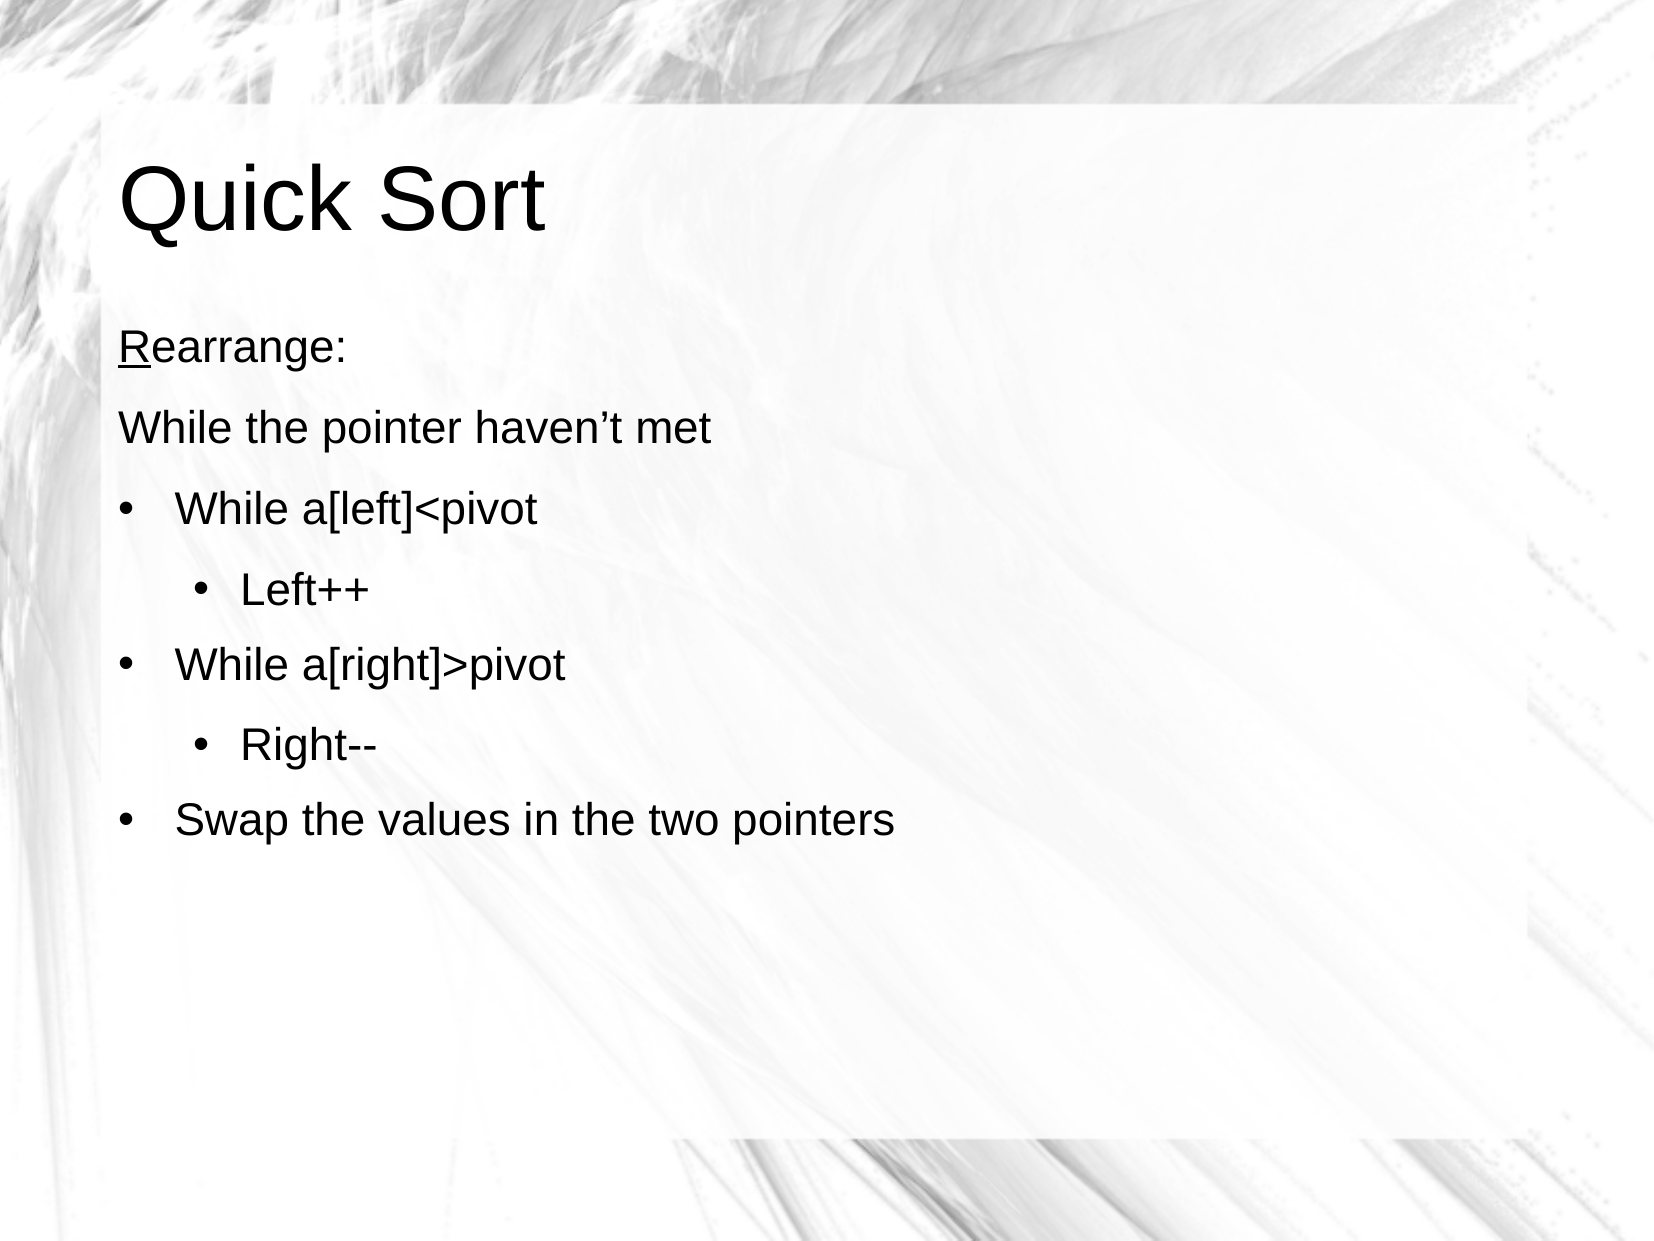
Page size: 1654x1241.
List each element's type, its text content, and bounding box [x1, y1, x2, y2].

picture [0, 0, 1654, 1241]
title Quick Sort [118, 112, 1506, 281]
list Rearrange: While the pointer haven’t met While a[left]<pivot Left++ While a[right]>pivot Right-- Swap the values in the two pointers [118, 319, 1571, 1109]
